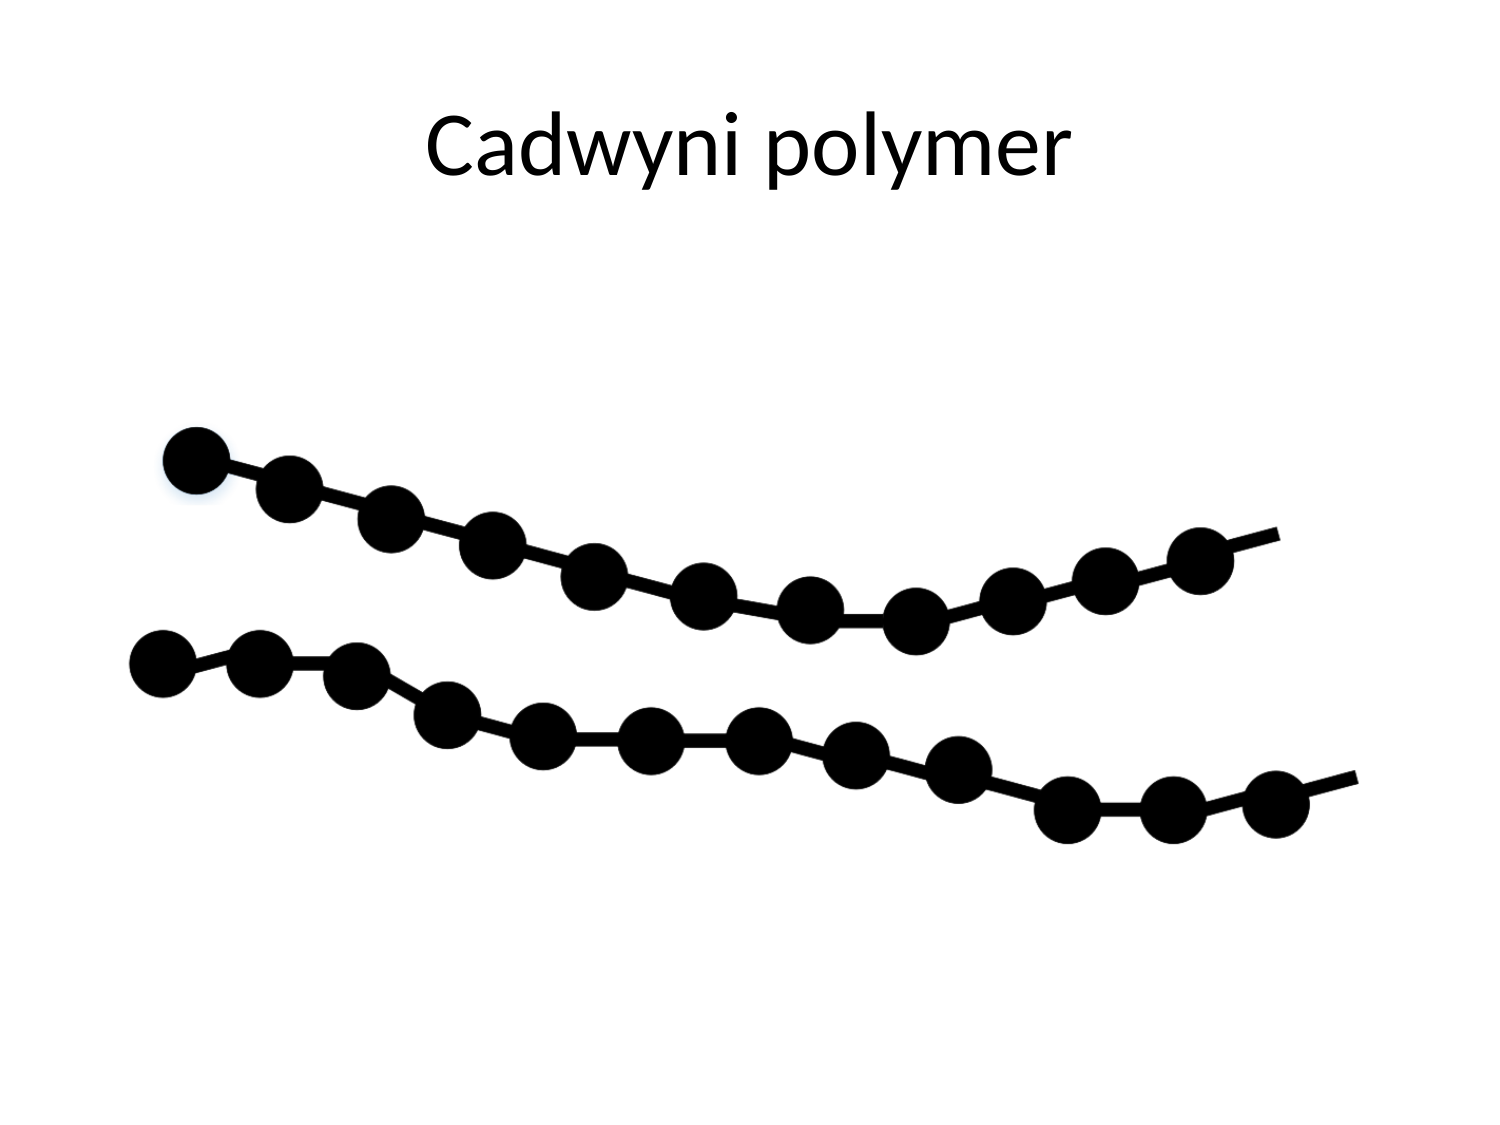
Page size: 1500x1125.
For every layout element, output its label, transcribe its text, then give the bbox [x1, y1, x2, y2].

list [74, 369, 1426, 899]
title Cadwyni polymer [75, 45, 1425, 233]
